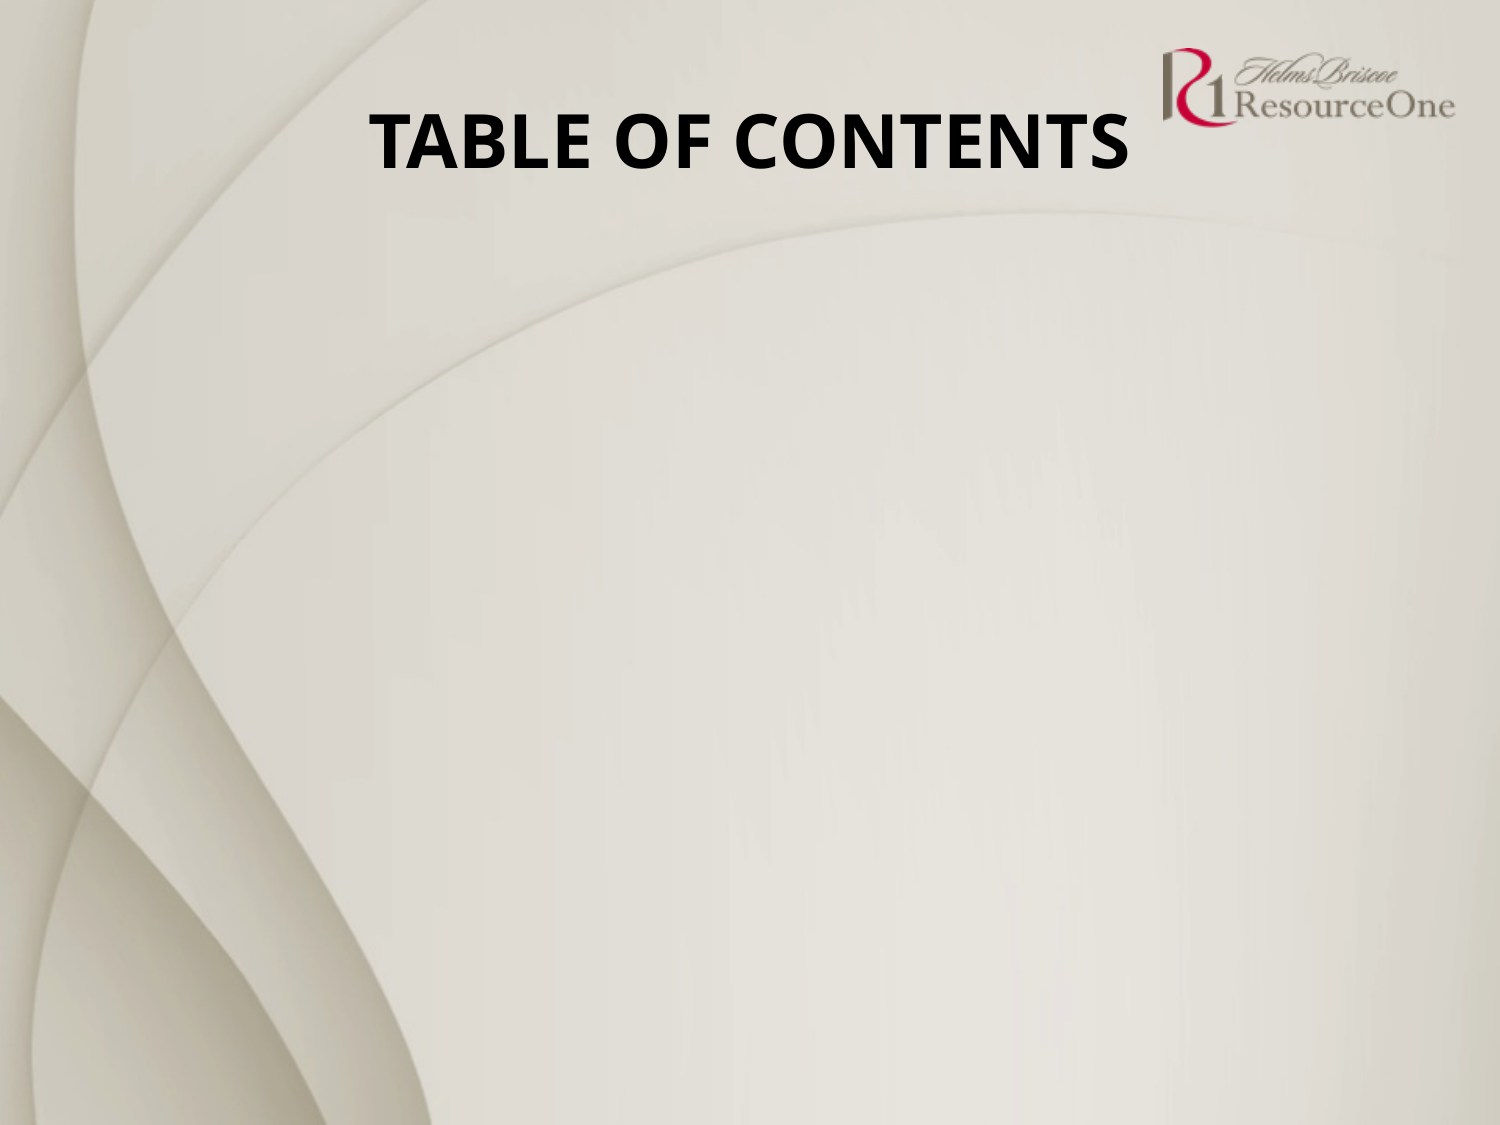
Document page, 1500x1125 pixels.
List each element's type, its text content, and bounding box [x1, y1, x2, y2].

picture [0, 0, 1500, 1125]
title Table of Contents [75, 45, 1425, 233]
